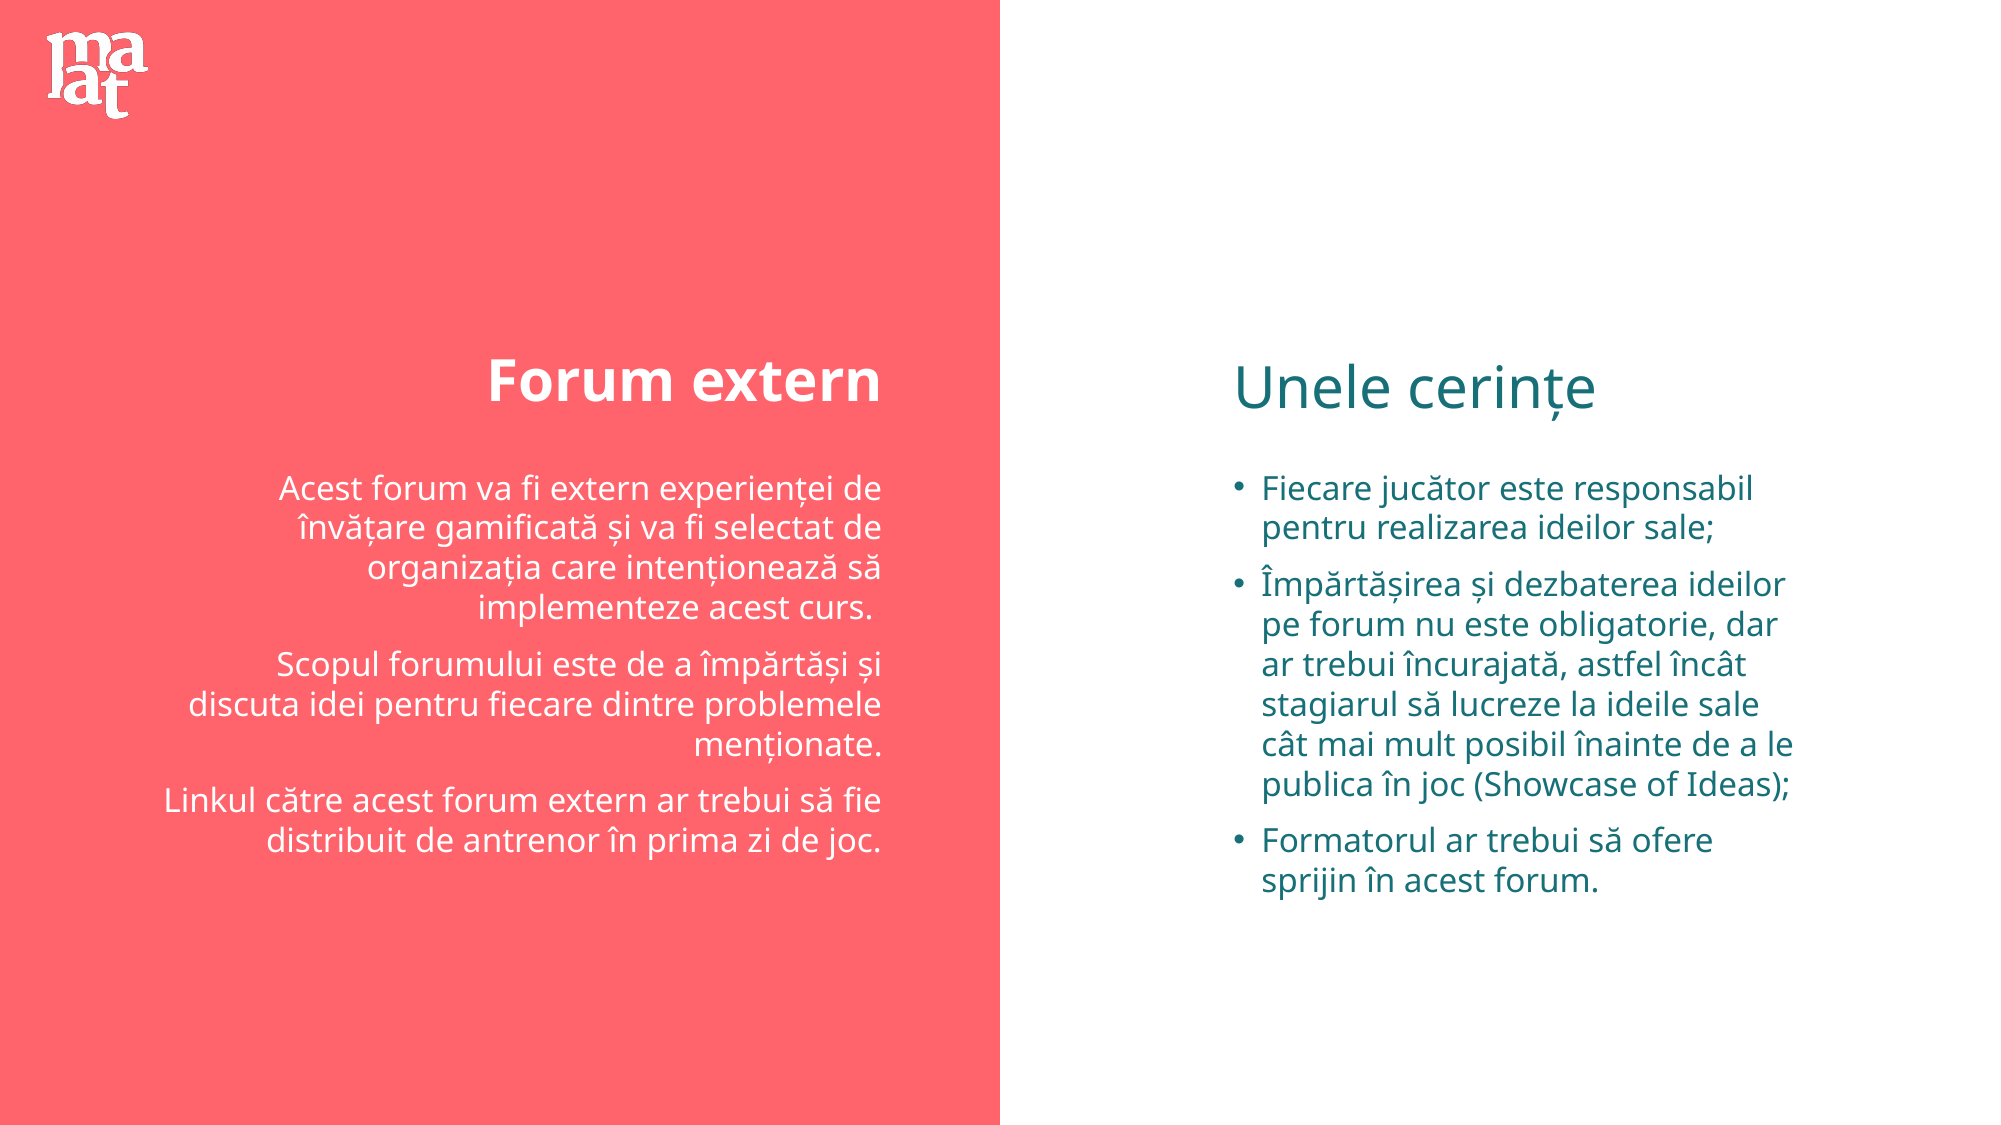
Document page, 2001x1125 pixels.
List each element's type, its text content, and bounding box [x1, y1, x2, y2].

text_box Forum extern [220, 335, 898, 421]
text_box Unele cerințe [1218, 342, 1896, 428]
text_box Fiecare jucător este responsabil pentru realizarea ideilor sale; Împărtășirea și dezbaterea ideilor pe forum nu este obligatorie, dar ar trebui încurajată, astfel încât stagiarul să lucreze la ideile sale cât mai mult posibil înainte de a le publica în joc (Showcase of Ideas); Formatorul ar trebui să ofere sprijin în acest forum. [1218, 459, 1826, 907]
text_box [0, 0, 1001, 1125]
text_box Acest forum va fi extern experienței de învățare gamificată și va fi selectat de organizația care intenționează să implementeze acest curs. Scopul forumului este de a împărtăși și discuta idei pentru fiecare dintre problemele menționate. Linkul către acest forum extern ar trebui să fie distribuit de antrenor în prima zi de joc. [147, 459, 898, 867]
picture [47, 32, 149, 120]
